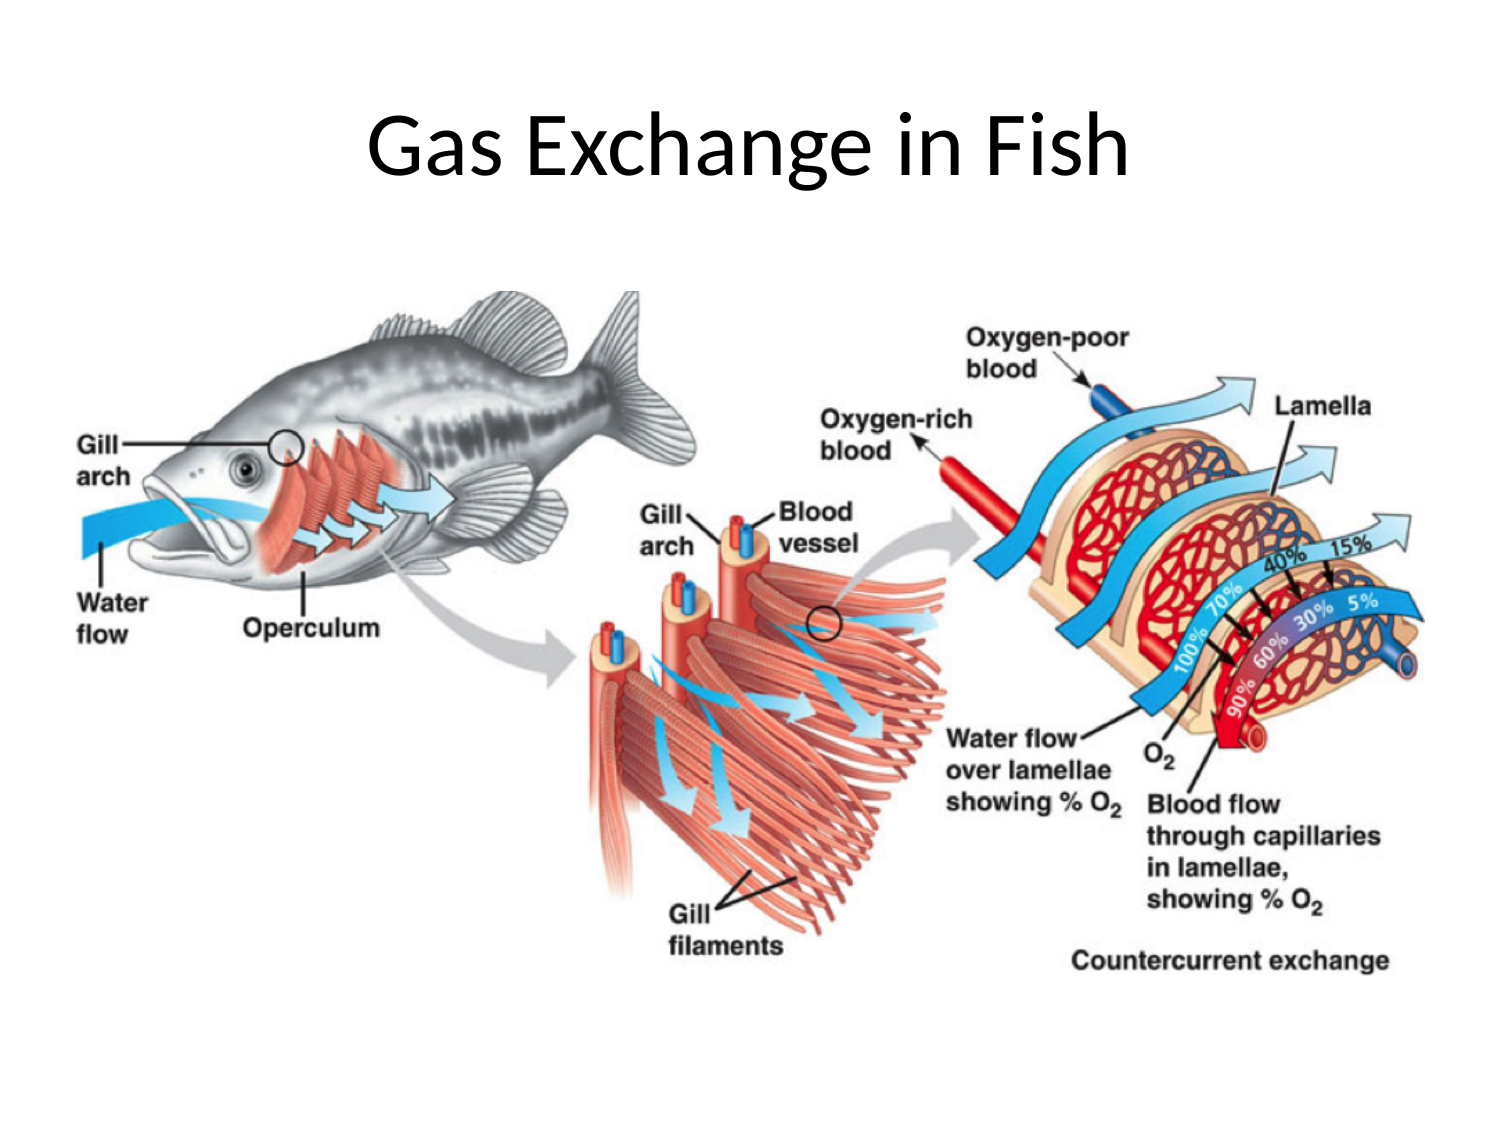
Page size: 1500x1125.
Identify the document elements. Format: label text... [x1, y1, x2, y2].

title Gas Exchange in Fish [75, 45, 1425, 233]
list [74, 262, 1426, 1006]
